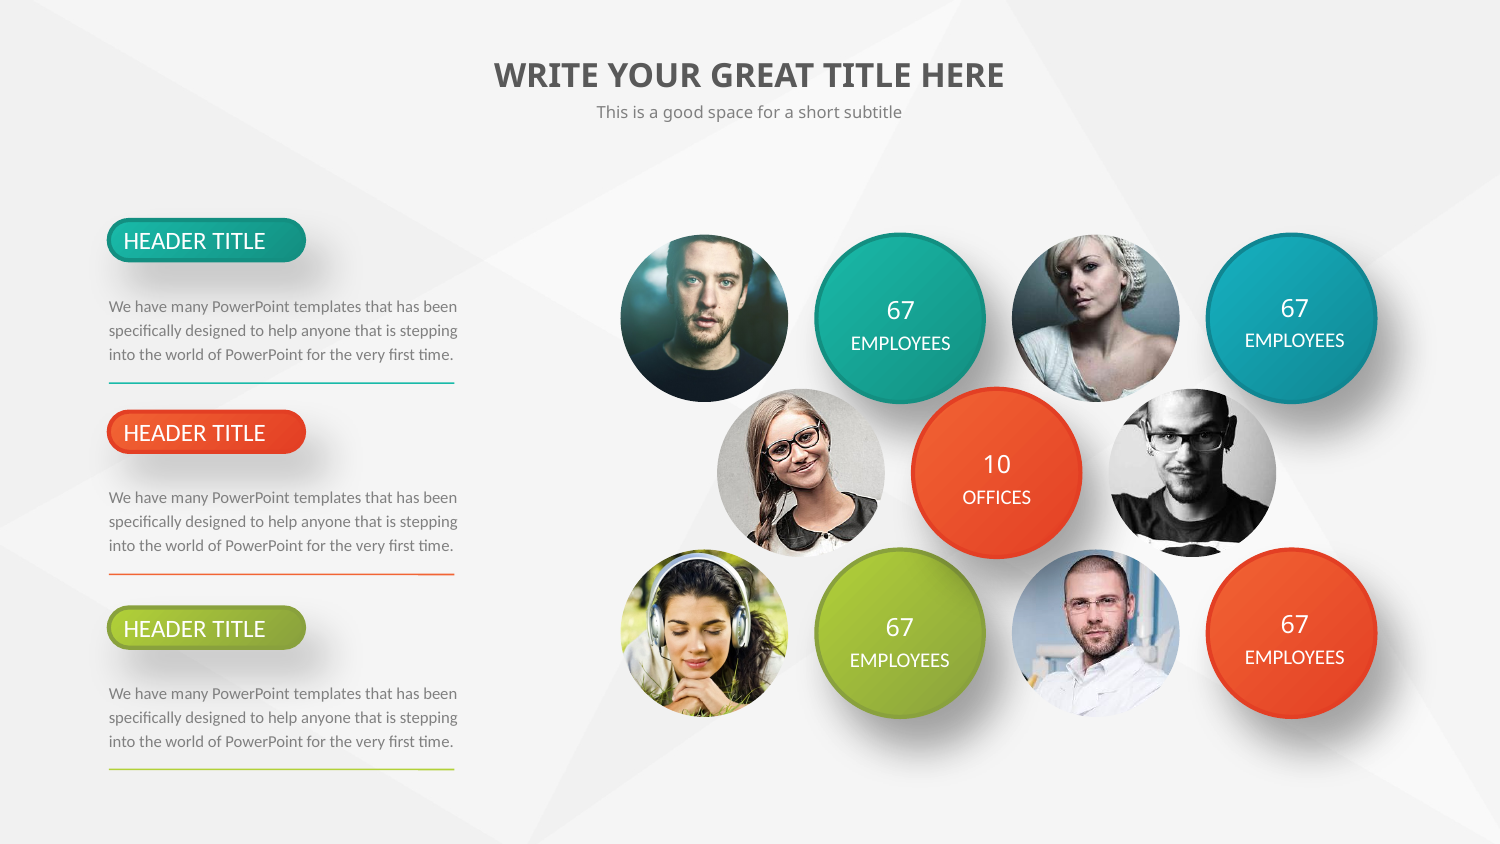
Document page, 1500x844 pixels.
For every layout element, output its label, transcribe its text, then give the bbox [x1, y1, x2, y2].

text_box We have many PowerPoint templates that has been specifically designed to help anyone that is stepping into the world of PowerPoint for the very first time. [108, 483, 464, 556]
text_box HEADER TITLE [108, 217, 337, 263]
text_box This is a good space for a short subtitle [581, 94, 918, 130]
text_box [620, 234, 789, 403]
text_box We have many PowerPoint templates that has been specifically designed to help anyone that is stepping into the world of PowerPoint for the very first time. [108, 291, 464, 364]
text_box HEADER TITLE [108, 408, 337, 454]
text_box [108, 572, 455, 577]
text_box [1207, 234, 1376, 403]
text_box HEADER TITLE [108, 604, 337, 650]
text_box [717, 388, 885, 558]
text_box [1108, 388, 1277, 558]
picture [0, 0, 1500, 844]
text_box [912, 388, 1081, 558]
text_box [108, 380, 455, 386]
text_box [1011, 551, 1180, 717]
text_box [1207, 549, 1376, 718]
text_box [108, 767, 455, 772]
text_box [816, 234, 985, 403]
text_box [620, 549, 789, 717]
text_box We have many PowerPoint templates that has been specifically designed to help anyone that is stepping into the world of PowerPoint for the very first time. [108, 679, 464, 752]
text_box WRITE YOUR GREAT TITLE HERE [479, 47, 1021, 102]
text_box [1011, 234, 1180, 403]
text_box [816, 549, 985, 718]
